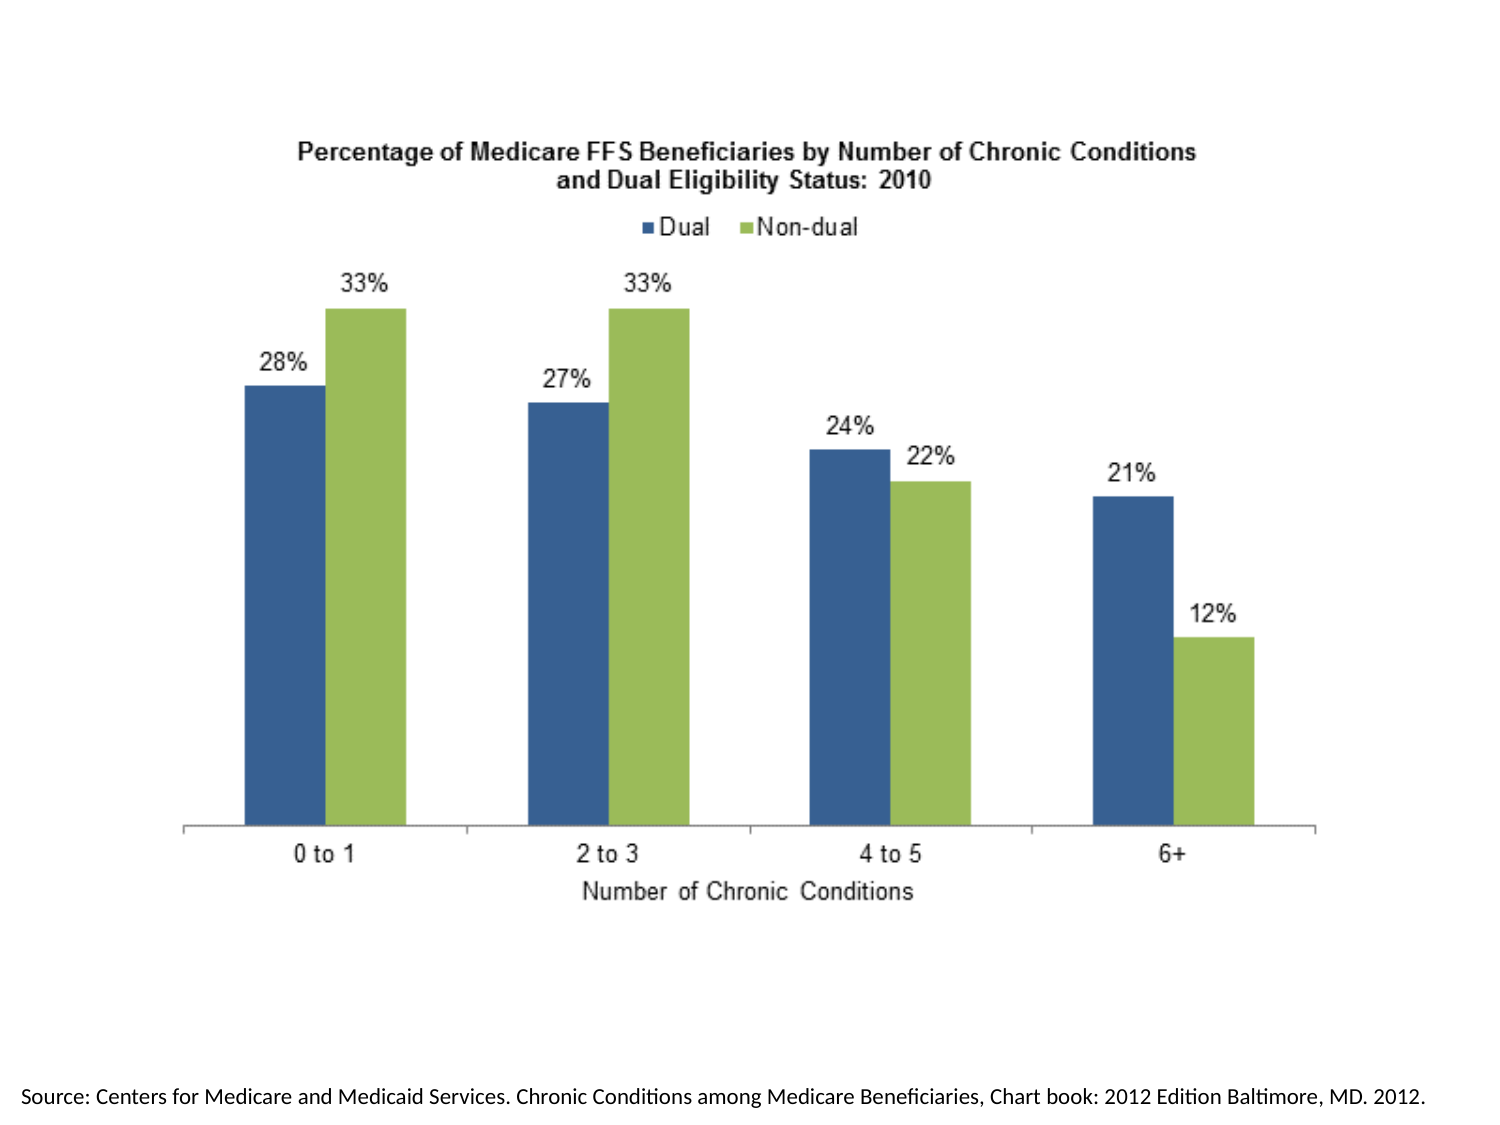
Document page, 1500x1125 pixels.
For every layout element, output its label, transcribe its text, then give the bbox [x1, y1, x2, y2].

footer Source: Centers for Medicare and Medicaid Services. Chronic Conditions among Medicare Beneficiaries, Chart book: 2012 Edition Baltimore, MD. 2012. [0, 1065, 1450, 1125]
picture [157, 112, 1343, 936]
